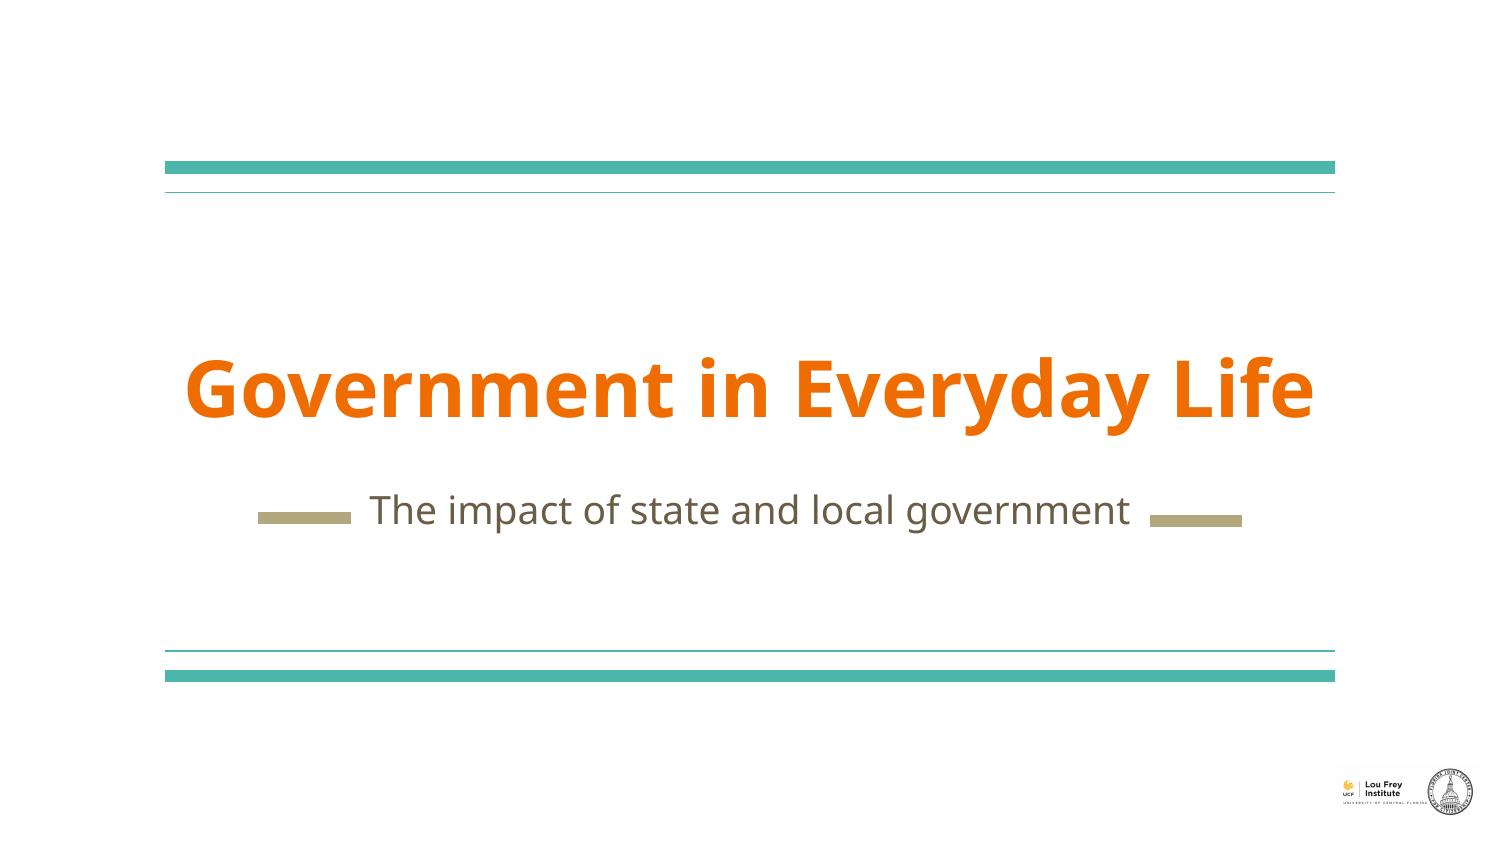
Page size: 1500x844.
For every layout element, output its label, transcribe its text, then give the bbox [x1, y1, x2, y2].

title Government in Everyday Life [164, 287, 1336, 456]
picture [1336, 763, 1483, 820]
subtitle The impact of state and local government [350, 467, 1150, 598]
